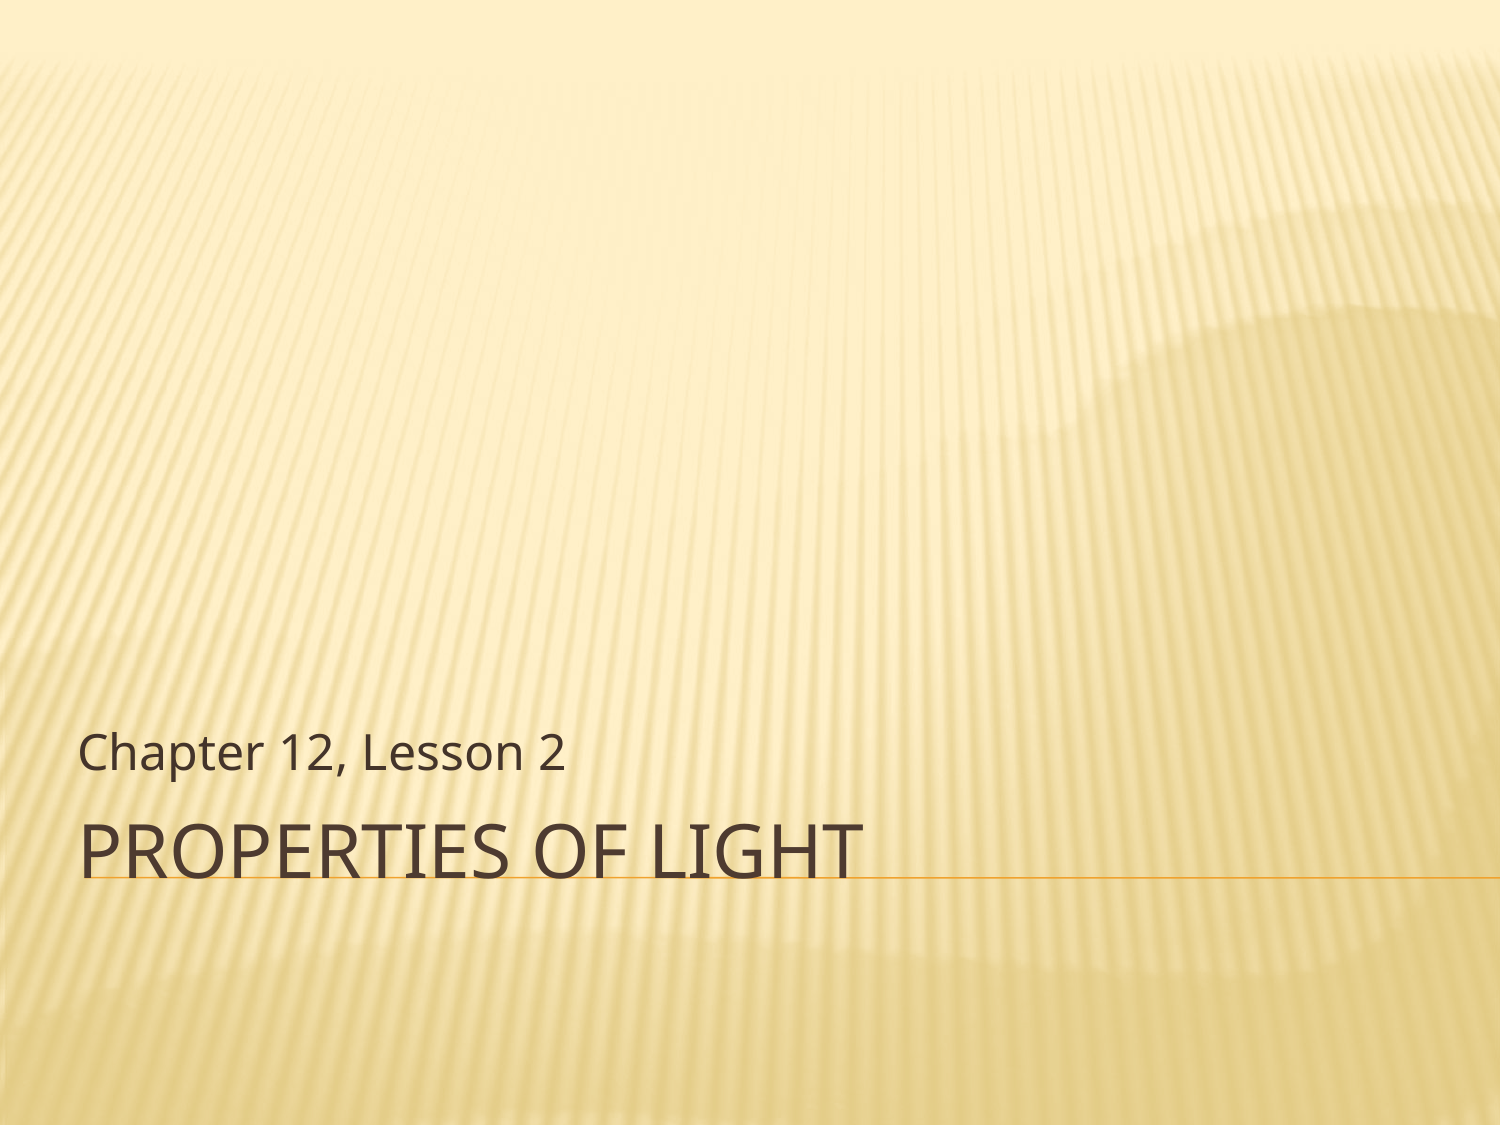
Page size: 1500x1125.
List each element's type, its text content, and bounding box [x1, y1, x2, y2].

subtitle Chapter 12, Lesson 2 [62, 637, 1450, 788]
title Properties of Light [62, 796, 1450, 997]
